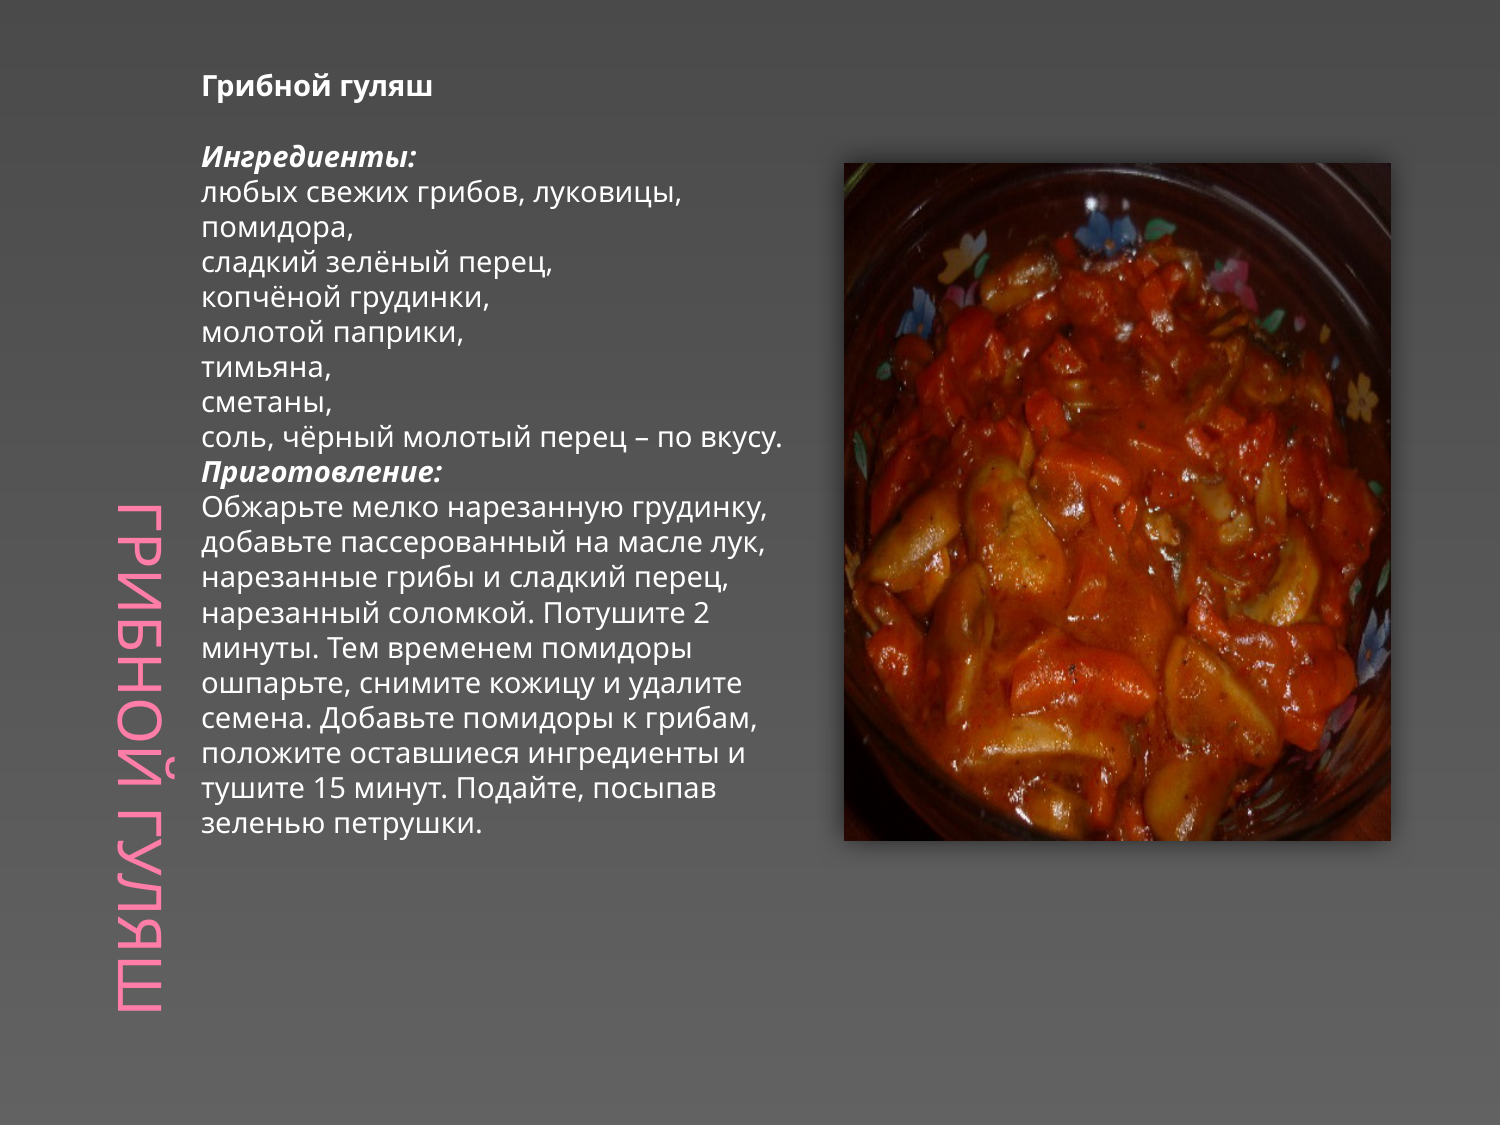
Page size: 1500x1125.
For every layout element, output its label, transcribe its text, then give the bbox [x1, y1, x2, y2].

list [844, 163, 1391, 841]
list Грибной гуляш Ингредиенты: любых свежих грибов, луковицы, помидора, сладкий зелёный перец, копчёной грудинки, молотой паприки, тимьяна, сметаны, соль, чёрный молотый перец – по вкусу. Приготовление: Обжарьте мелко нарезанную грудинку, добавьте пассерованный на масле лук, нарезанные грибы и сладкий перец, нарезанный соломкой. Потушите 2 минуты. Тем временем помидоры ошпарьте, снимите кожицу и удалите семена. Добавьте помидоры к грибам, положите оставшиеся ингредиенты и тушите 15 минут. Подайте, посыпав зеленью петрушки. [186, 60, 845, 1036]
title Грибной гуляш [36, 60, 186, 1036]
